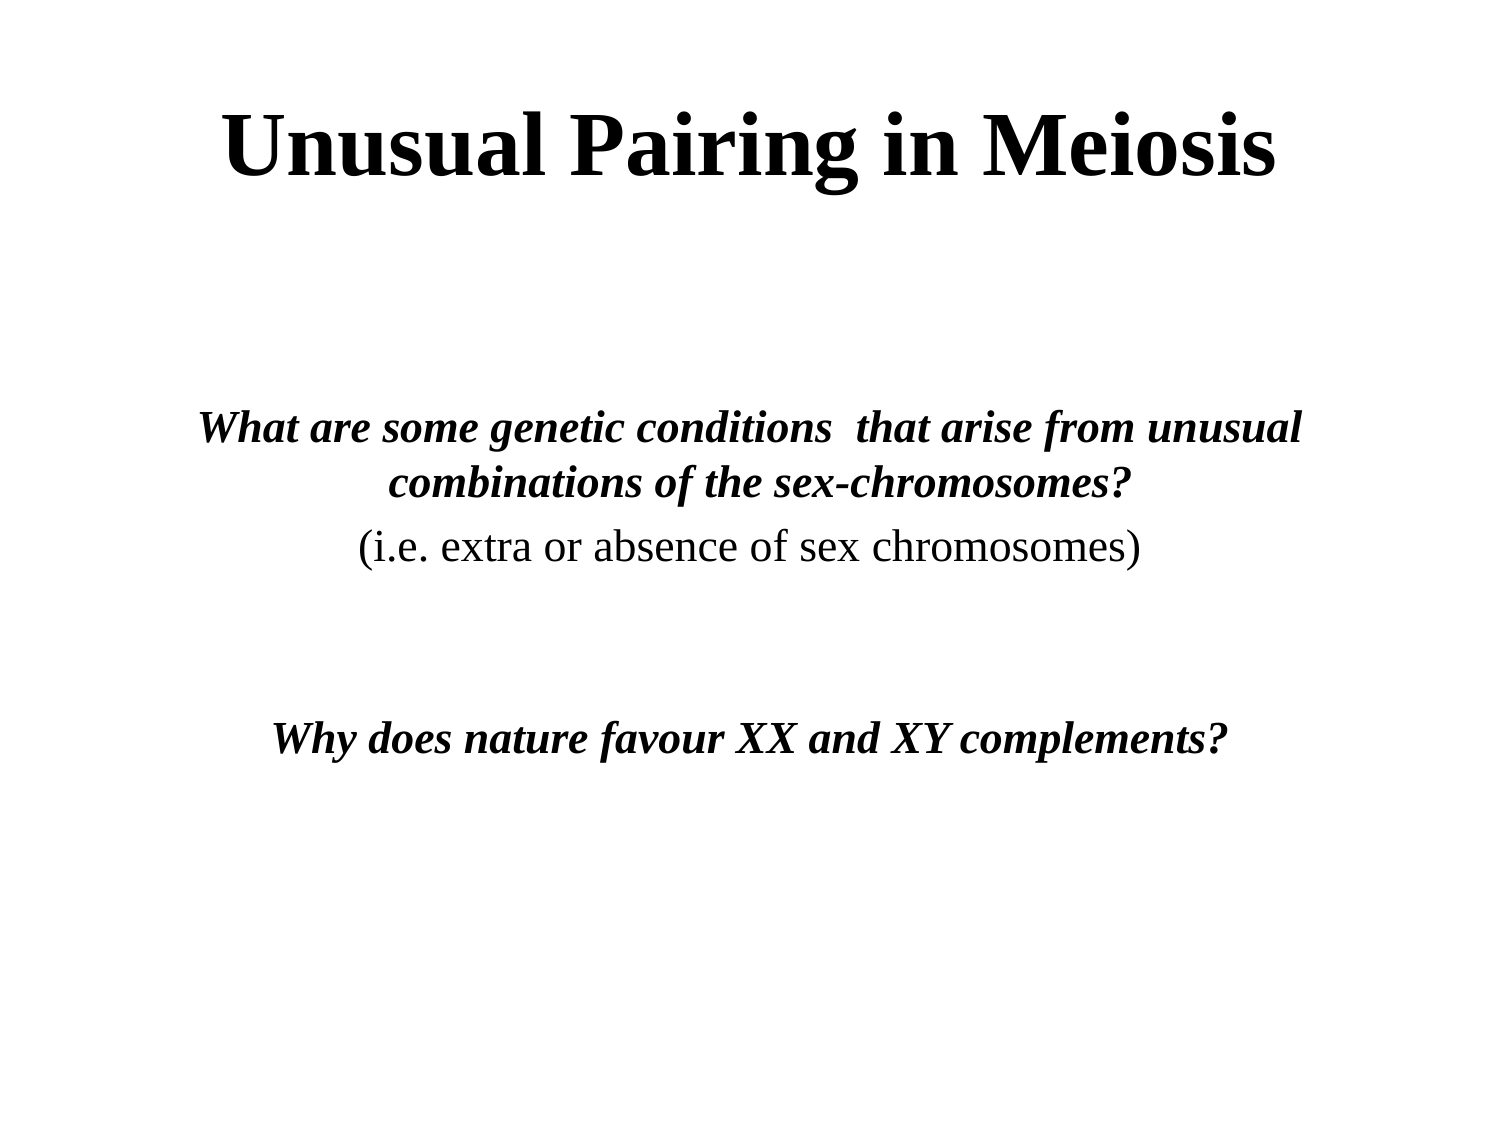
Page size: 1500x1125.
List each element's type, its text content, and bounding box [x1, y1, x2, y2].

title Unusual Pairing in Meiosis [75, 45, 1425, 233]
list What are some genetic conditions that arise from unusual combinations of the sex-chromosomes? (i.e. extra or absence of sex chromosomes) Why does nature favour XX and XY complements? [75, 255, 1425, 998]
